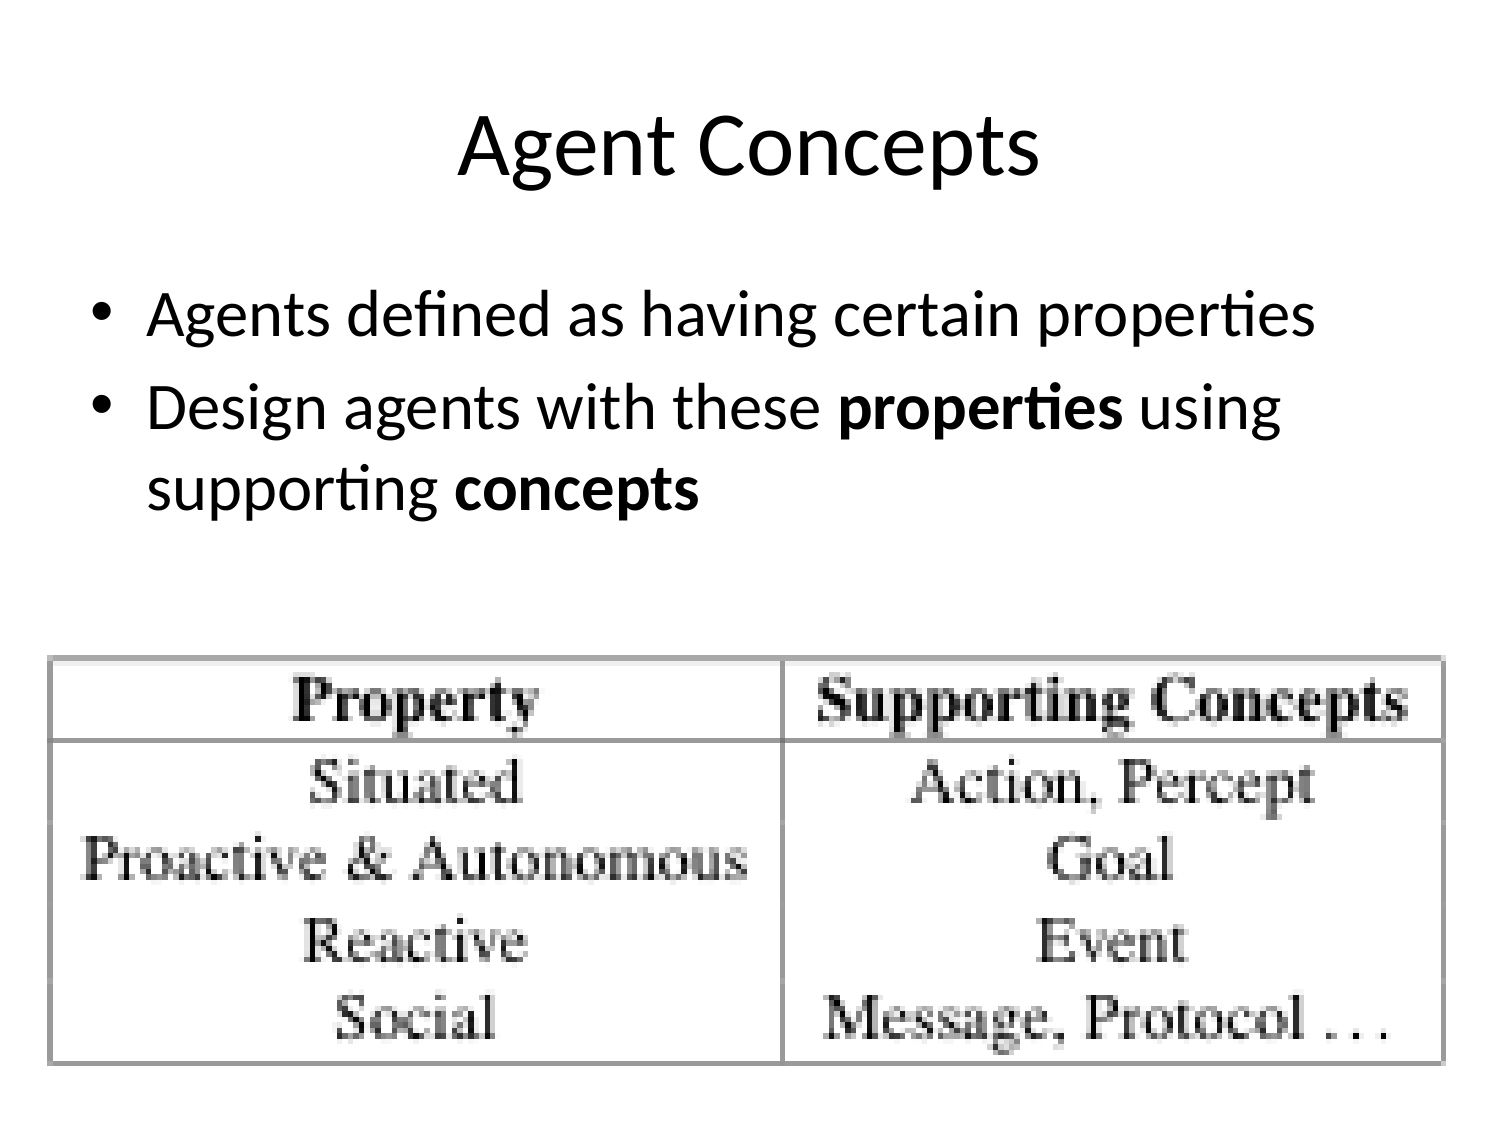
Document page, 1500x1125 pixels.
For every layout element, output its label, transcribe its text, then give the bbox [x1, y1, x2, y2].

list Agents defined as having certain properties Design agents with these properties using supporting concepts [75, 262, 1425, 644]
title Agent Concepts [75, 45, 1425, 233]
picture [37, 645, 1463, 1083]
